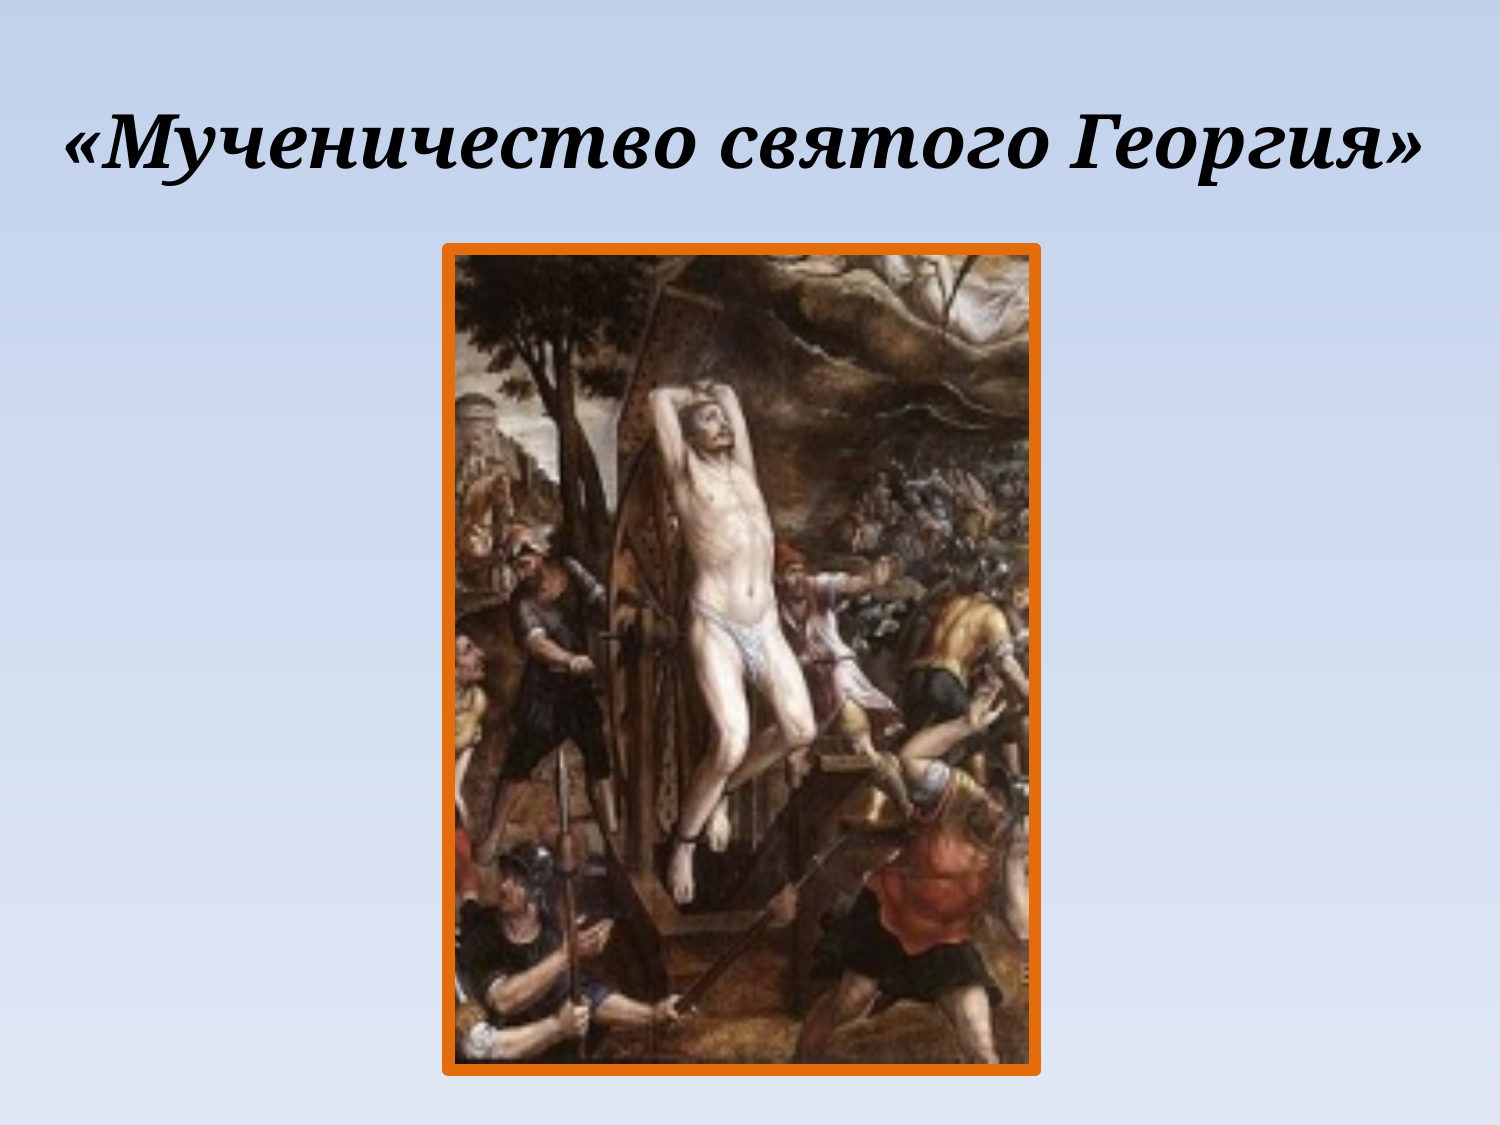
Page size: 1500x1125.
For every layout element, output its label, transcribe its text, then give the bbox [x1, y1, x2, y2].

title «Мученичество святого Георгия» [17, 45, 1471, 233]
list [454, 255, 1030, 1065]
